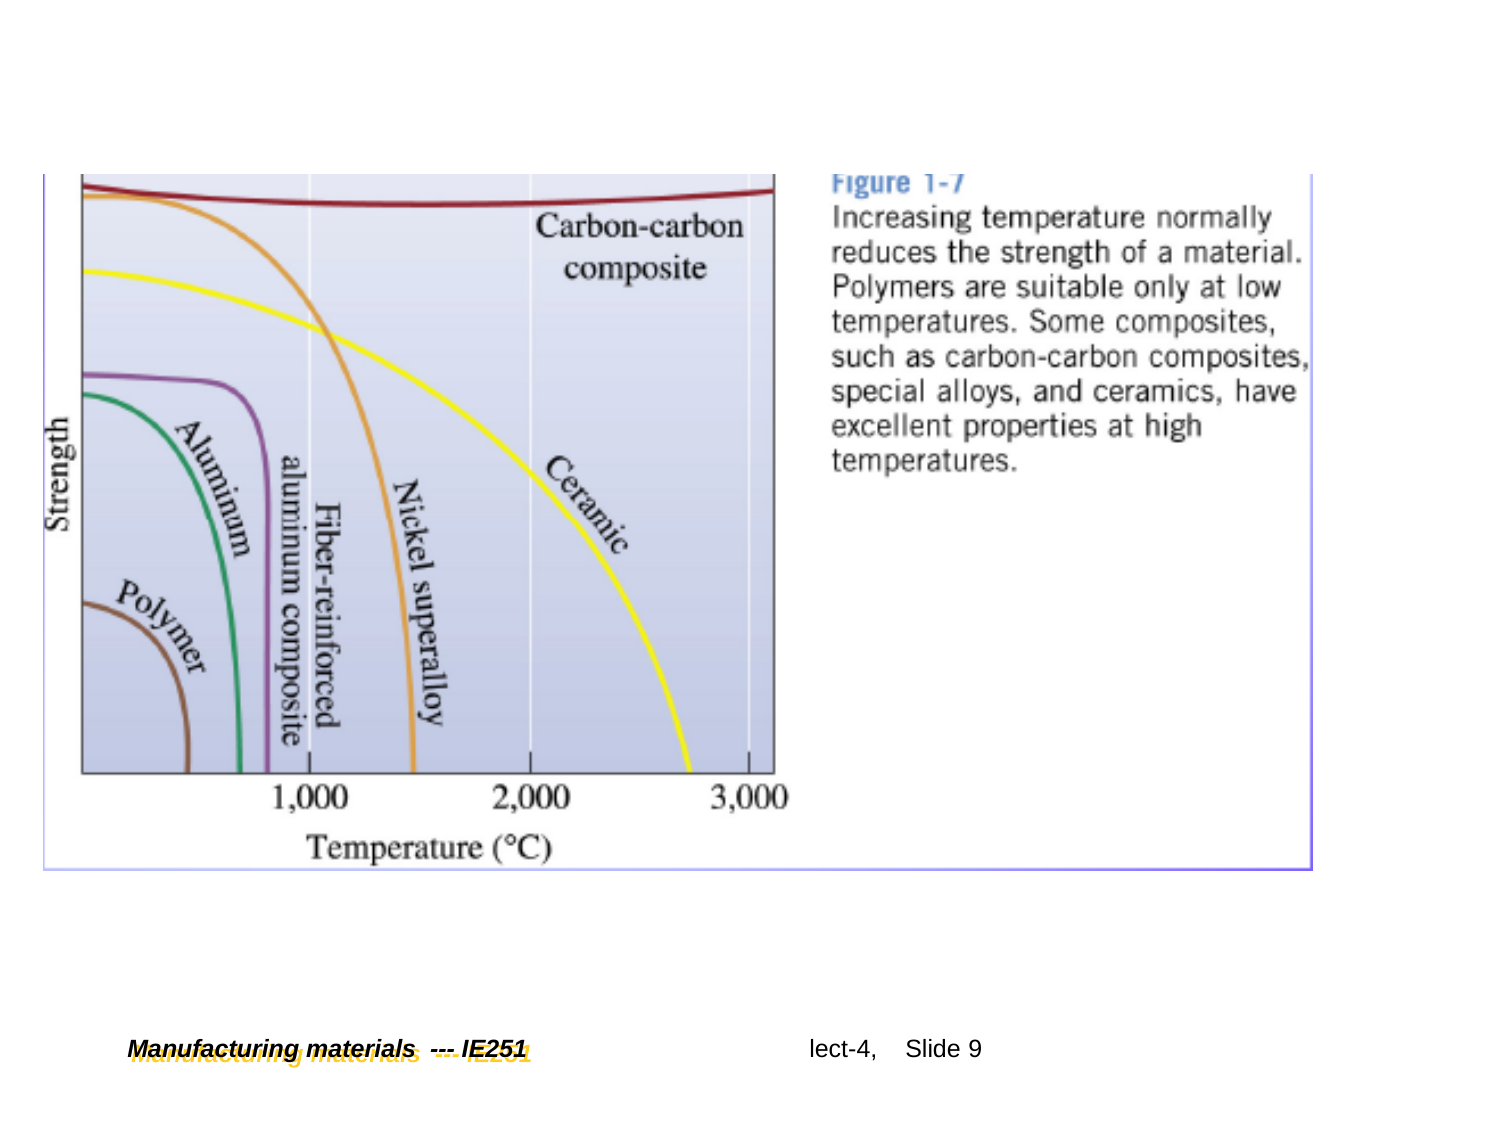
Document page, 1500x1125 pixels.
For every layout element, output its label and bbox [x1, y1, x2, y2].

picture [43, 174, 1313, 872]
